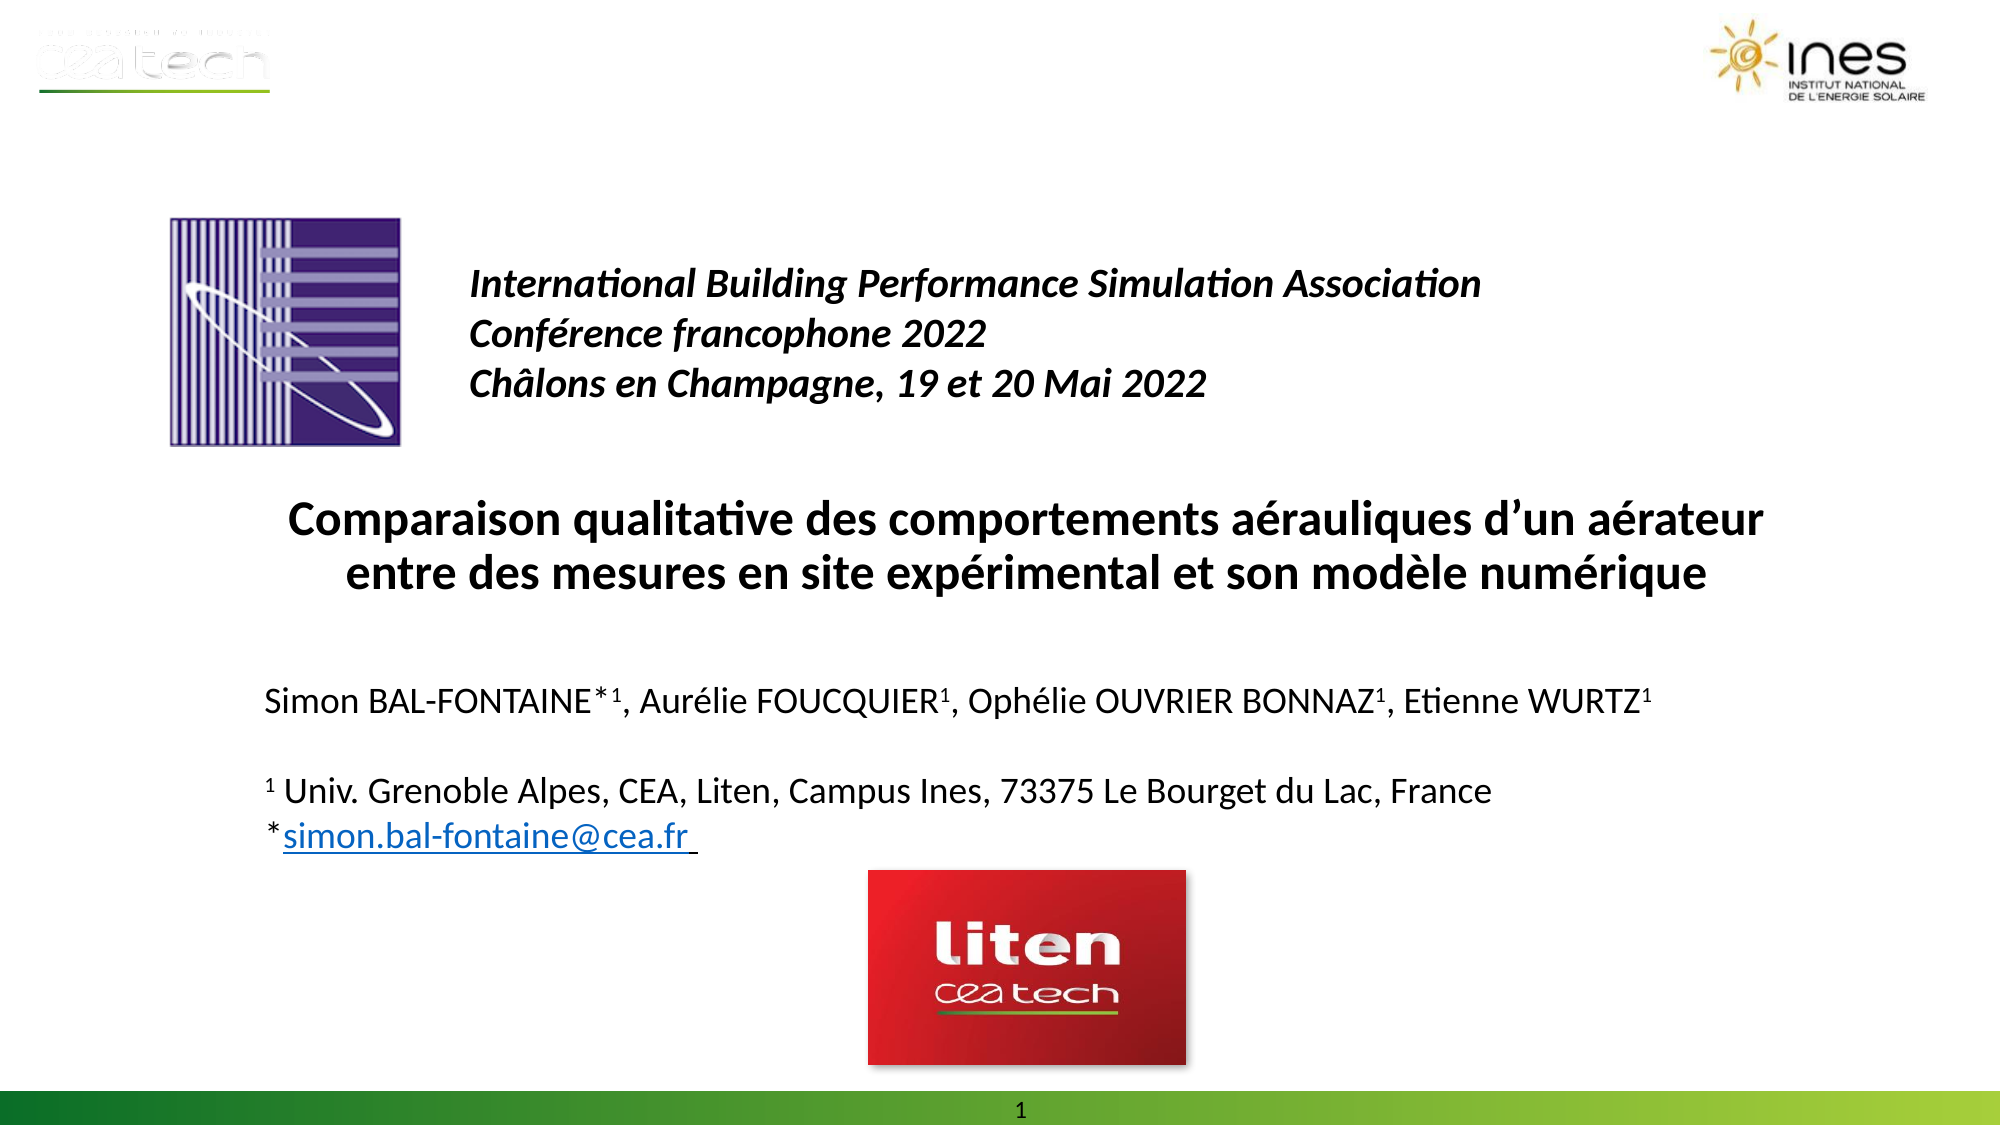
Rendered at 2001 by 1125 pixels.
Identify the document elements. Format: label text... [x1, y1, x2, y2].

picture [36, 30, 270, 93]
slide_number 1 [957, 1092, 1042, 1125]
text_box International Building Performance Simulation Association Conférence francophone 2022 Châlons en Champagne, 19 et 20 Mai 2022 [454, 248, 1767, 414]
text_box Simon BAL-FONTAINE*1, Aurélie FOUCQUIER1, Ophélie OUVRIER BONNAZ1, Etienne WURTZ1 1 Univ. Grenoble Alpes, CEA, Liten, Campus Ines, 73375 Le Bourget du Lac, France *simon.bal-fontaine@cea.fr [249, 669, 1715, 909]
picture [169, 217, 405, 447]
subtitle Comparaison qualitative des comportements aérauliques d’un aérateur entre des mesures en site expérimental et son modèle numérique [249, 484, 1805, 648]
picture [868, 870, 1186, 1065]
picture [1703, 13, 1932, 107]
